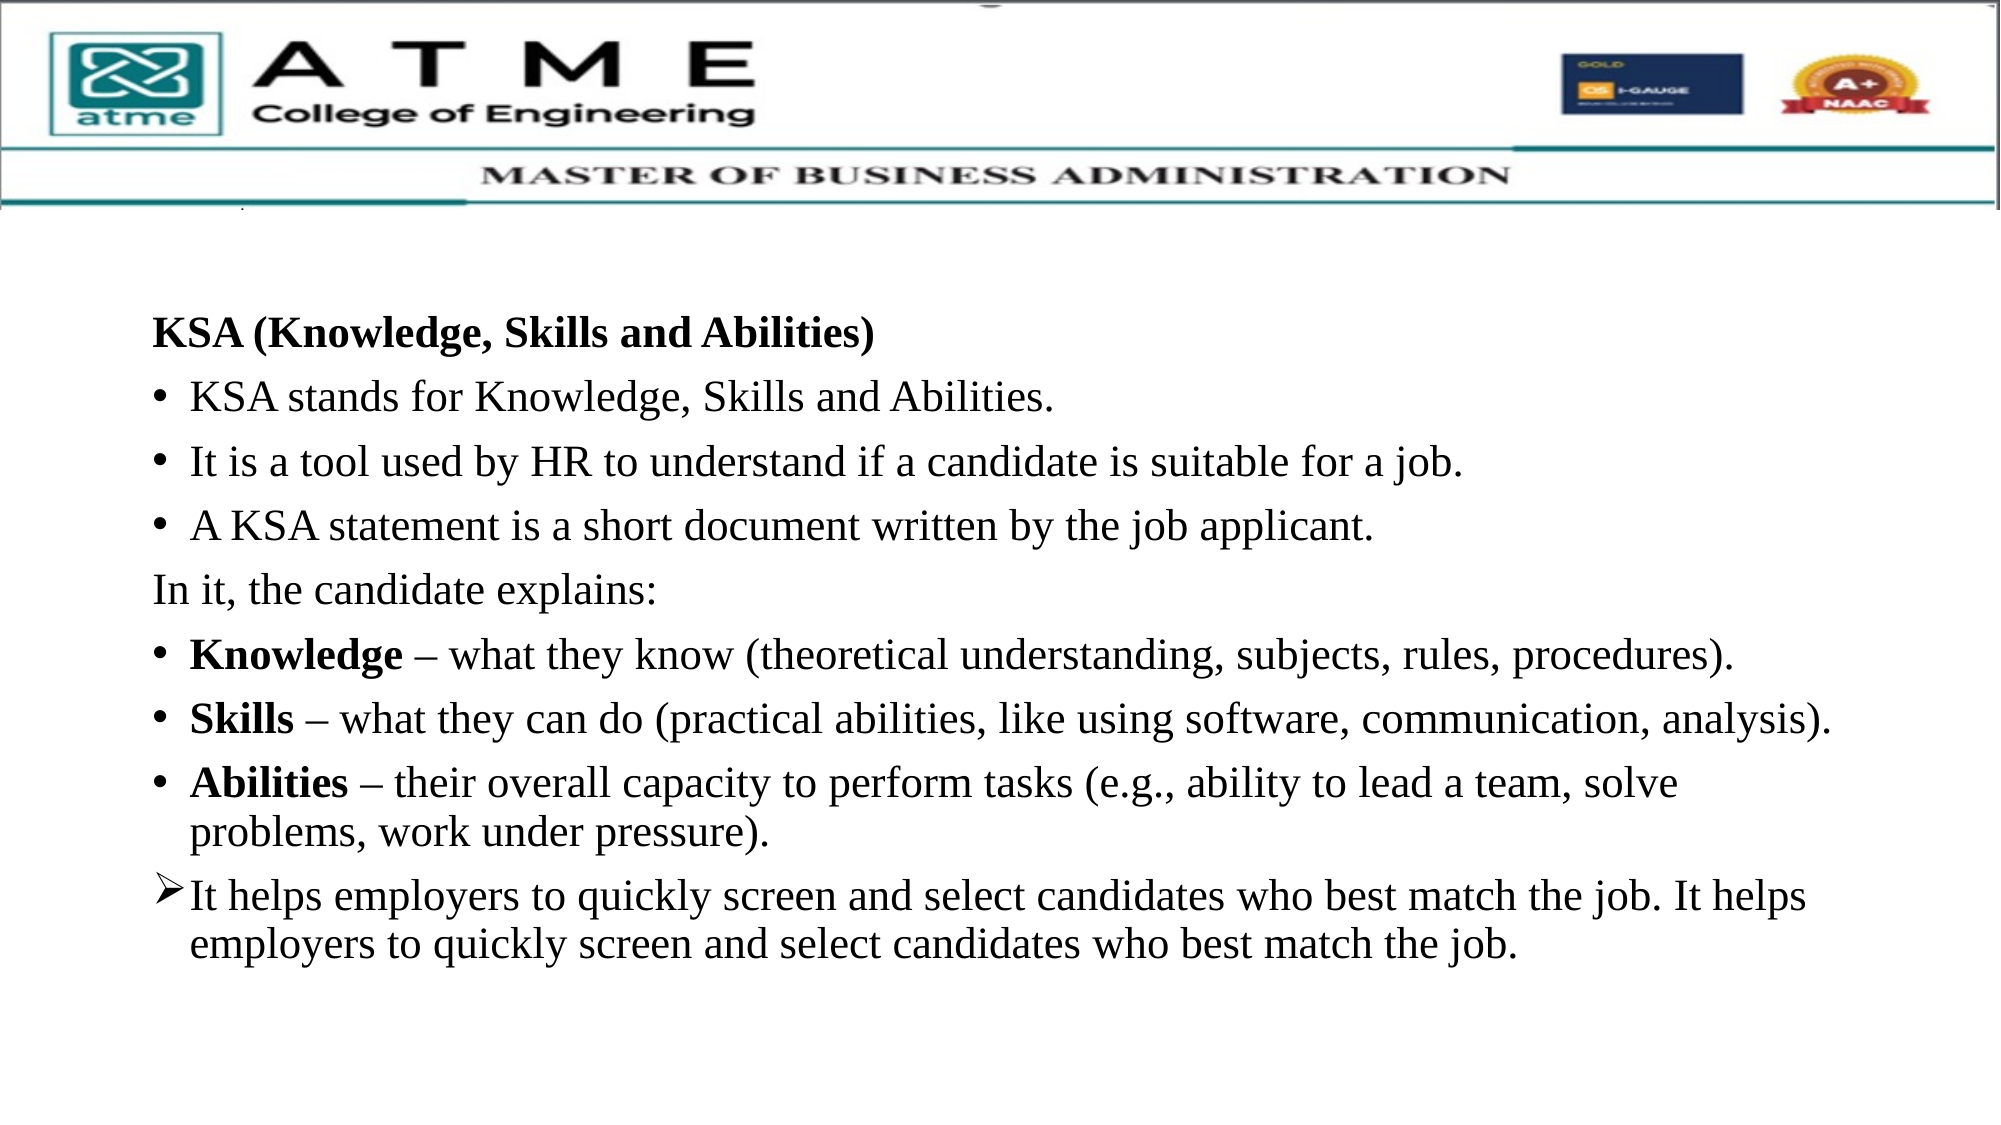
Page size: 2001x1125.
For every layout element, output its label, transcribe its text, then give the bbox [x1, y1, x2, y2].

picture [0, 0, 2000, 210]
list KSA (Knowledge, Skills and Abilities) KSA stands for Knowledge, Skills and Abilities. It is a tool used by HR to understand if a candidate is suitable for a job. A KSA statement is a short document written by the job applicant. In it, the candidate explains: Knowledge – what they know (theoretical understanding, subjects, rules, procedures). Skills – what they can do (practical abilities, like using software, communication, analysis). Abilities – their overall capacity to perform tasks (e.g., ability to lead a team, solve problems, work under pressure). It helps employers to quickly screen and select candidates who best match the job. It helps employers to quickly screen and select candidates who best match the job. [137, 301, 1863, 1015]
